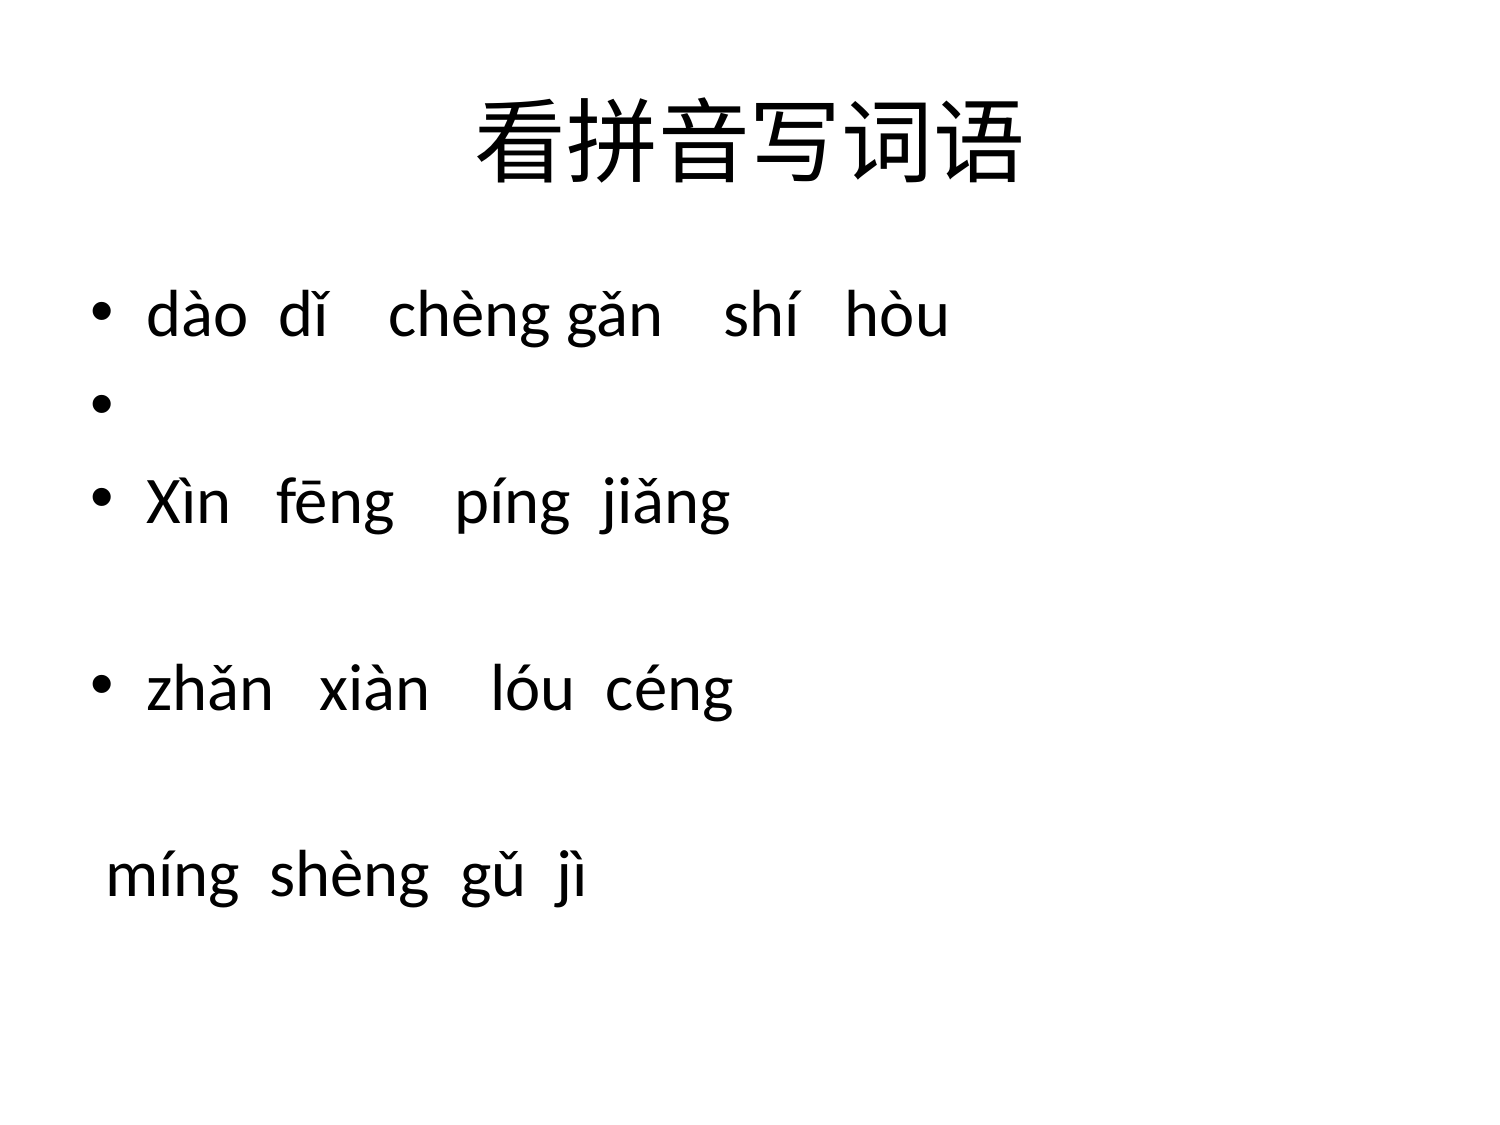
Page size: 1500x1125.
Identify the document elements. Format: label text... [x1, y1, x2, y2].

title 看拼音写词语 [75, 45, 1425, 233]
list dào dǐ chèng gǎn shí hòu Xìn fēng píng jiǎng zhǎn xiàn lóu céng míng shèng gǔ jì [75, 262, 1425, 1005]
